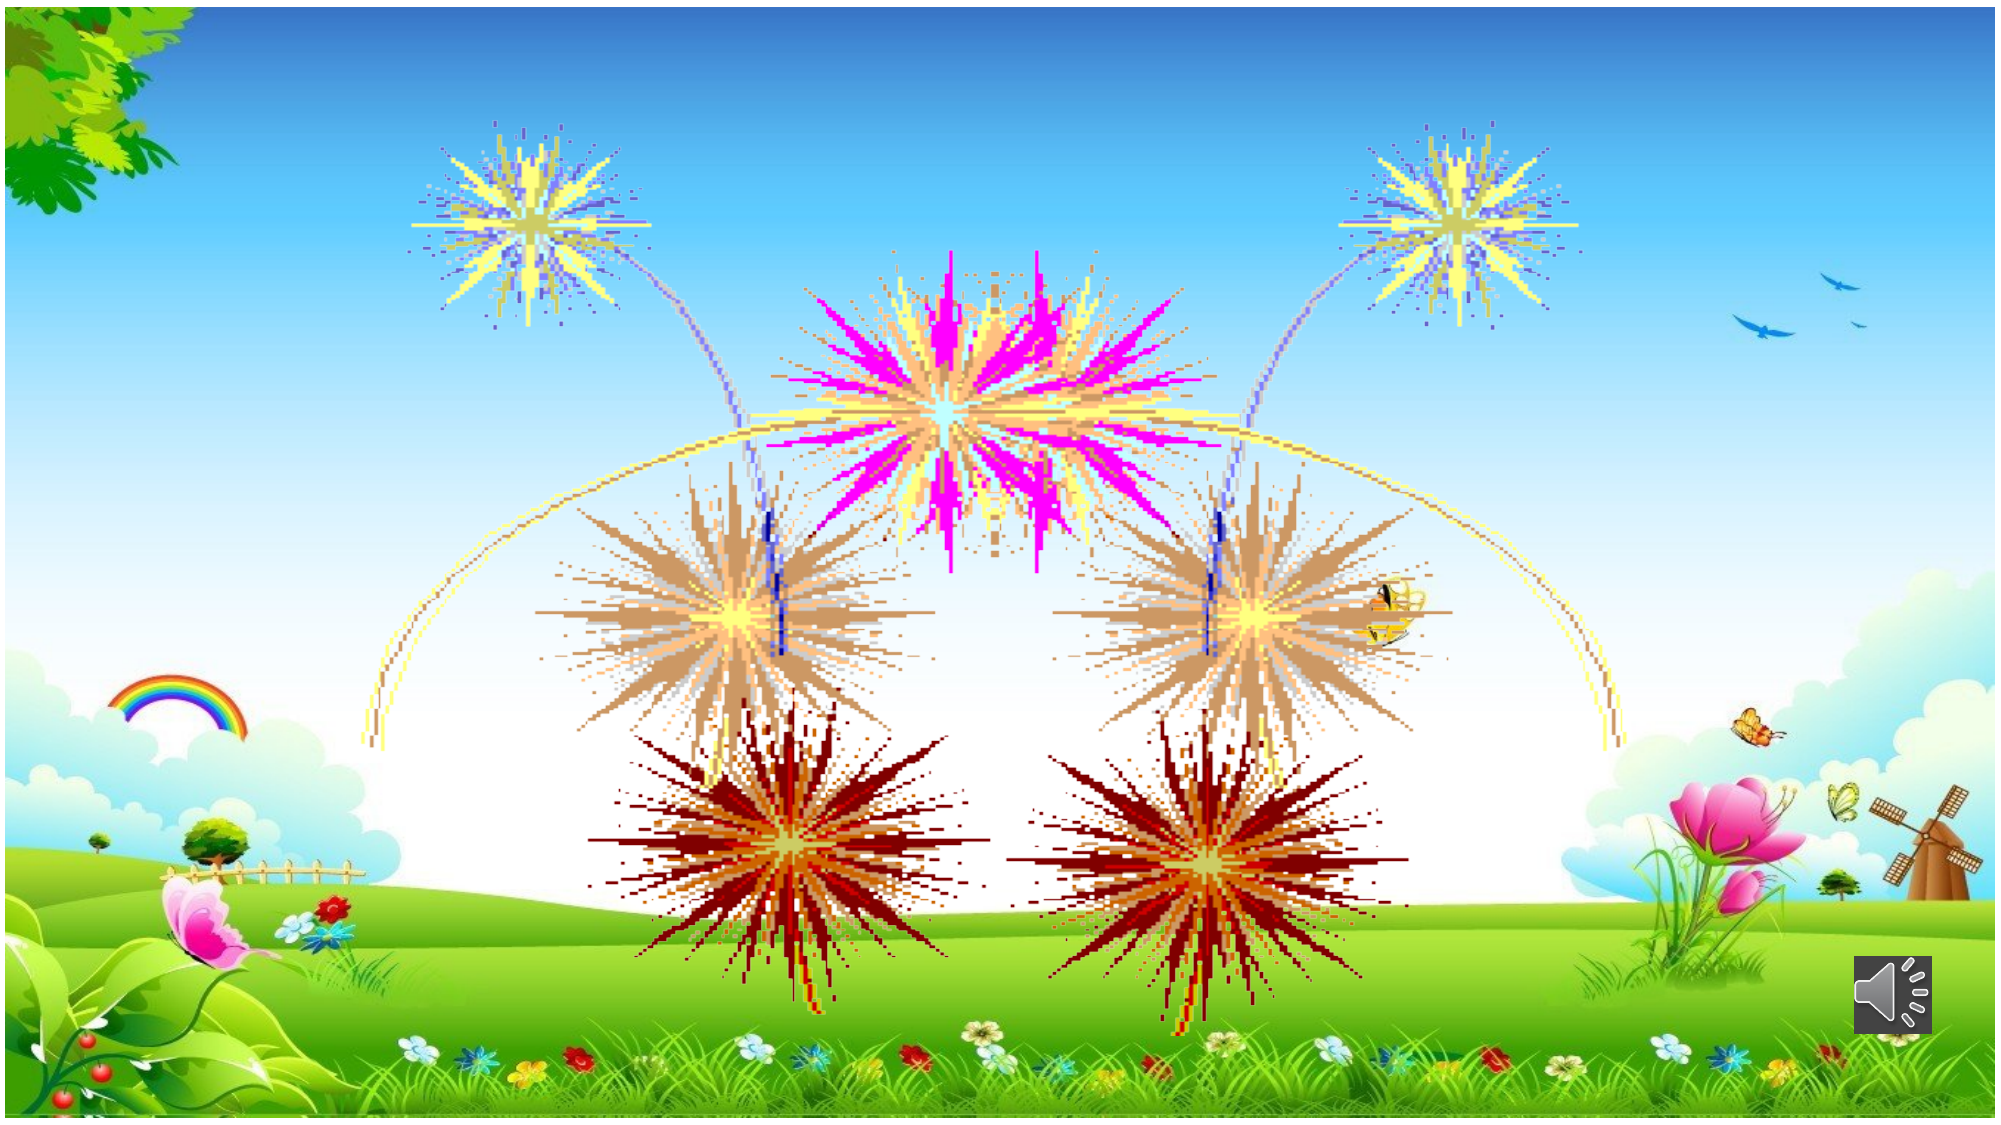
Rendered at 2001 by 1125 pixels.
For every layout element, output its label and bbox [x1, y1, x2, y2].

picture [346, 55, 1654, 1036]
list [4, 7, 1995, 1118]
picture [1853, 954, 1934, 1035]
